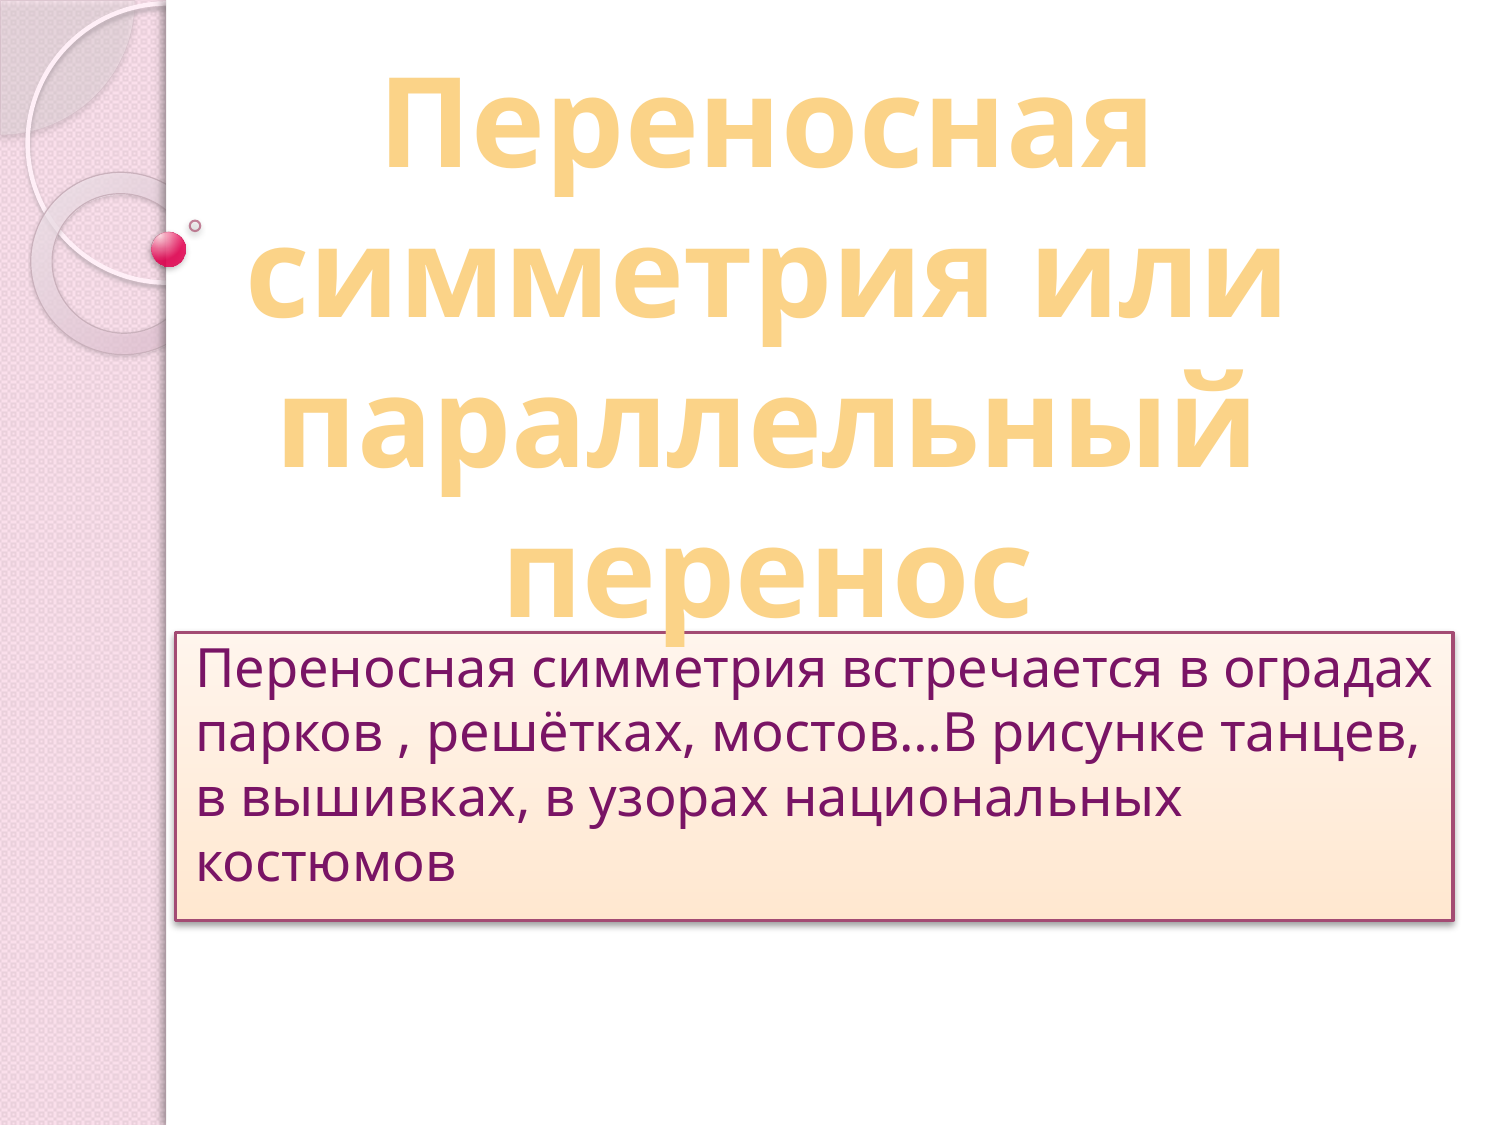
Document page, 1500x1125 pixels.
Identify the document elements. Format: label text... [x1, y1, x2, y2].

subtitle Переносная симметрия встречается в оградах парков , решётках, мостов…В рисунке танцев, в вышивках, в узорах национальных костюмов [175, 651, 1454, 921]
text_box Переносная симметрия или параллельный перенос [0, 35, 1500, 651]
